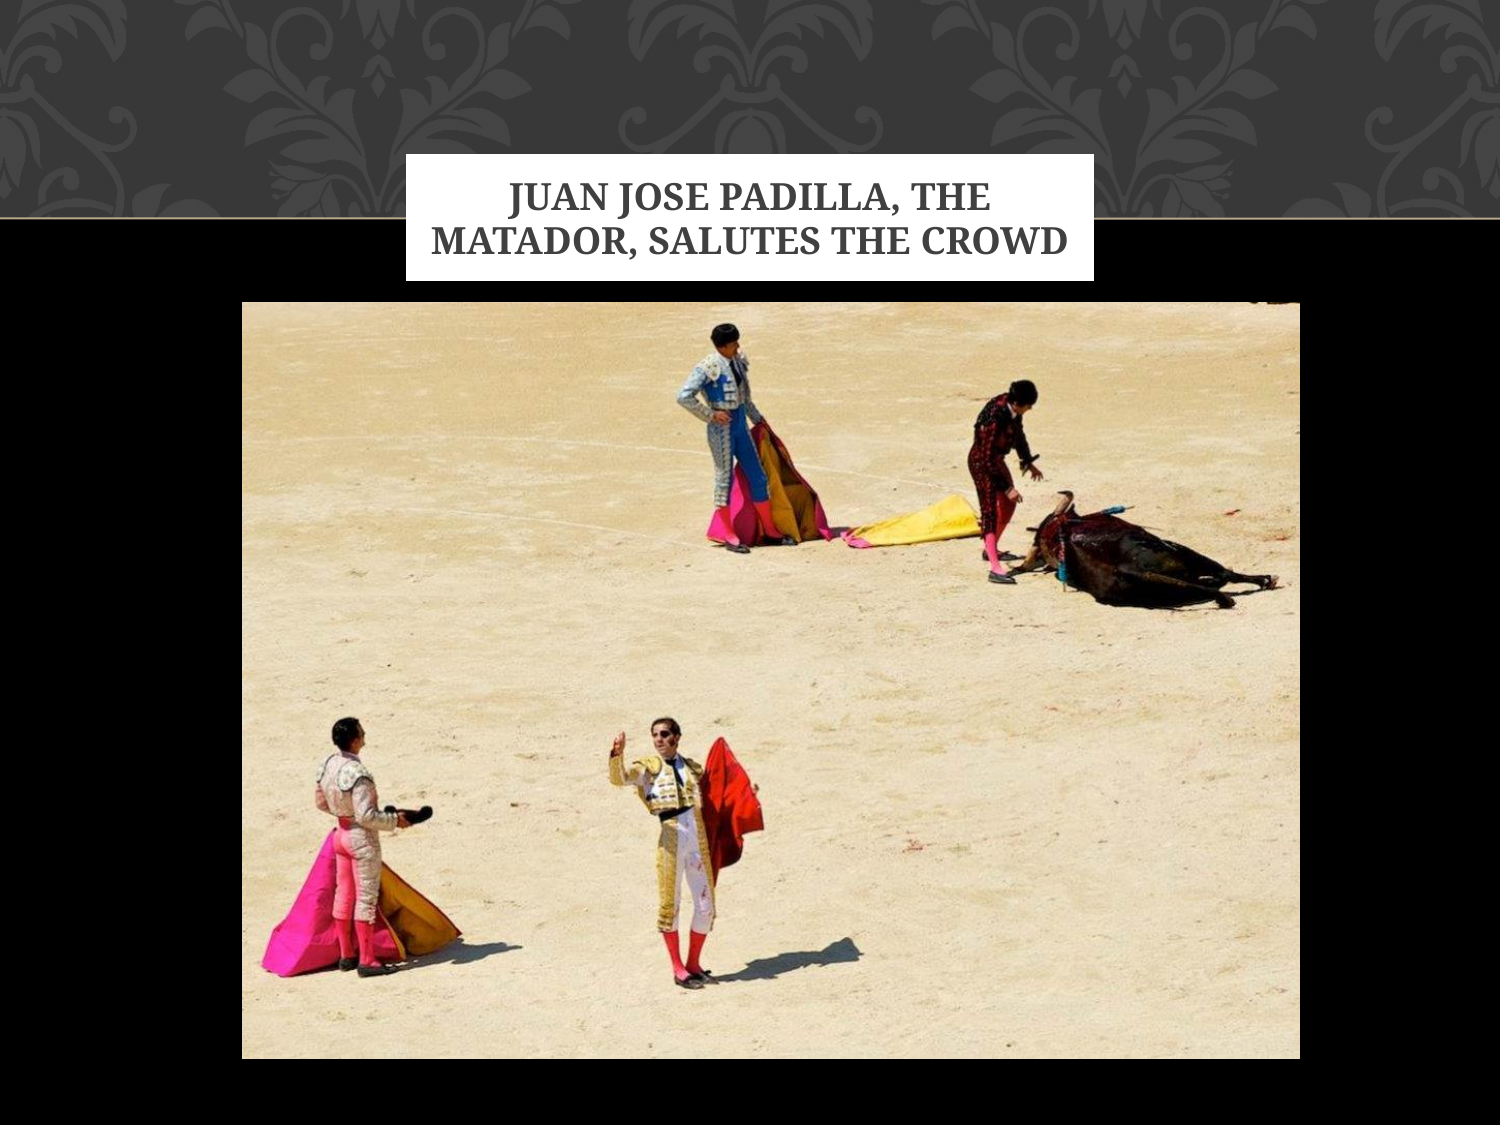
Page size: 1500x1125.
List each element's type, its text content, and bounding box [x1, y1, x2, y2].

title Juan Jose Padilla, the matador, salutes the crowd [406, 154, 1094, 281]
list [241, 302, 1300, 1059]
